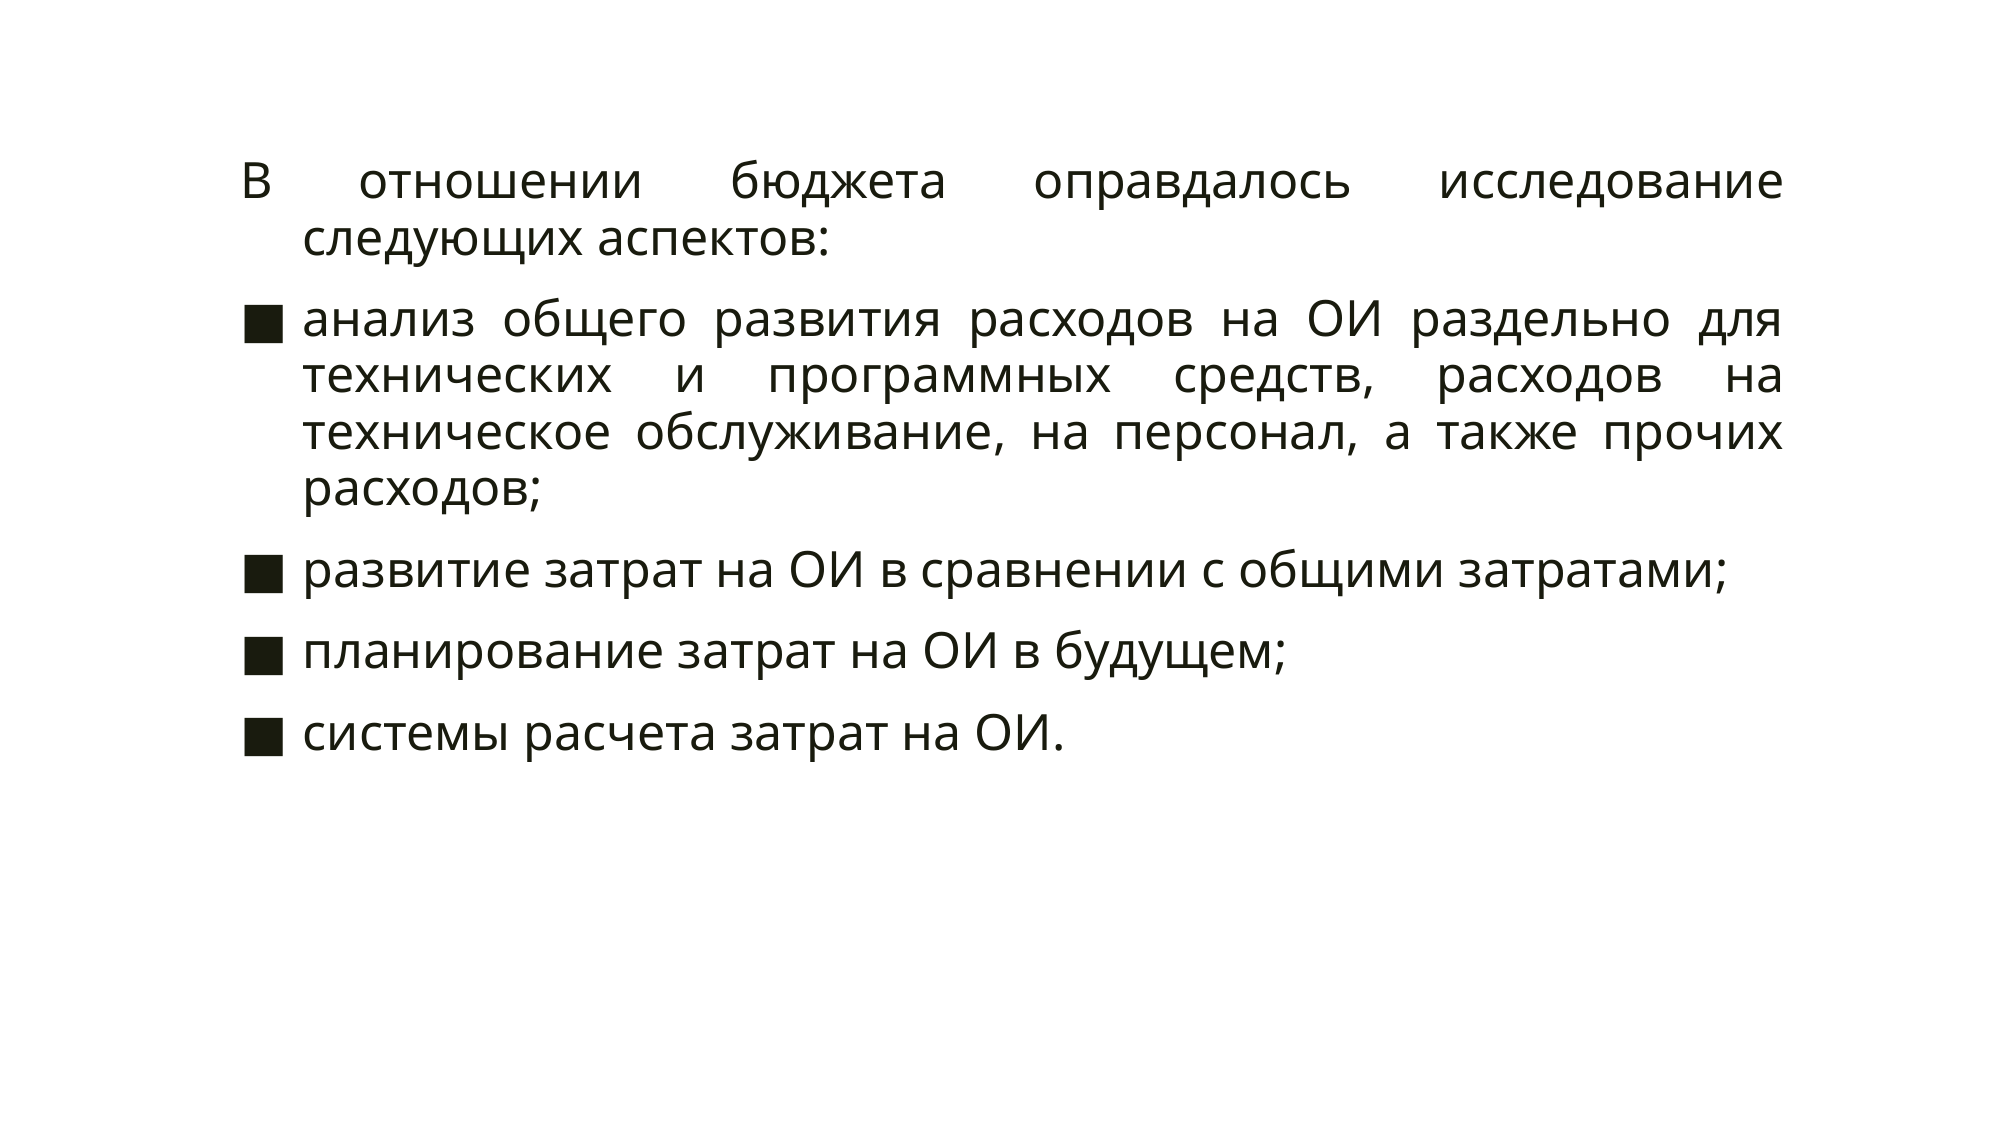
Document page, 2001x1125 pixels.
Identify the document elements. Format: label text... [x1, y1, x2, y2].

list В отношении бюджета оправдалось исследование следующих аспектов: анализ общего развития расходов на ОИ раздельно для технических и программных средств, расходов на техническое обслуживание, на персонал, а также прочих расходов; развитие затрат на ОИ в сравнении с общими затратами; планирование затрат на ОИ в будущем; системы расчета затрат на ОИ. [225, 146, 1800, 963]
